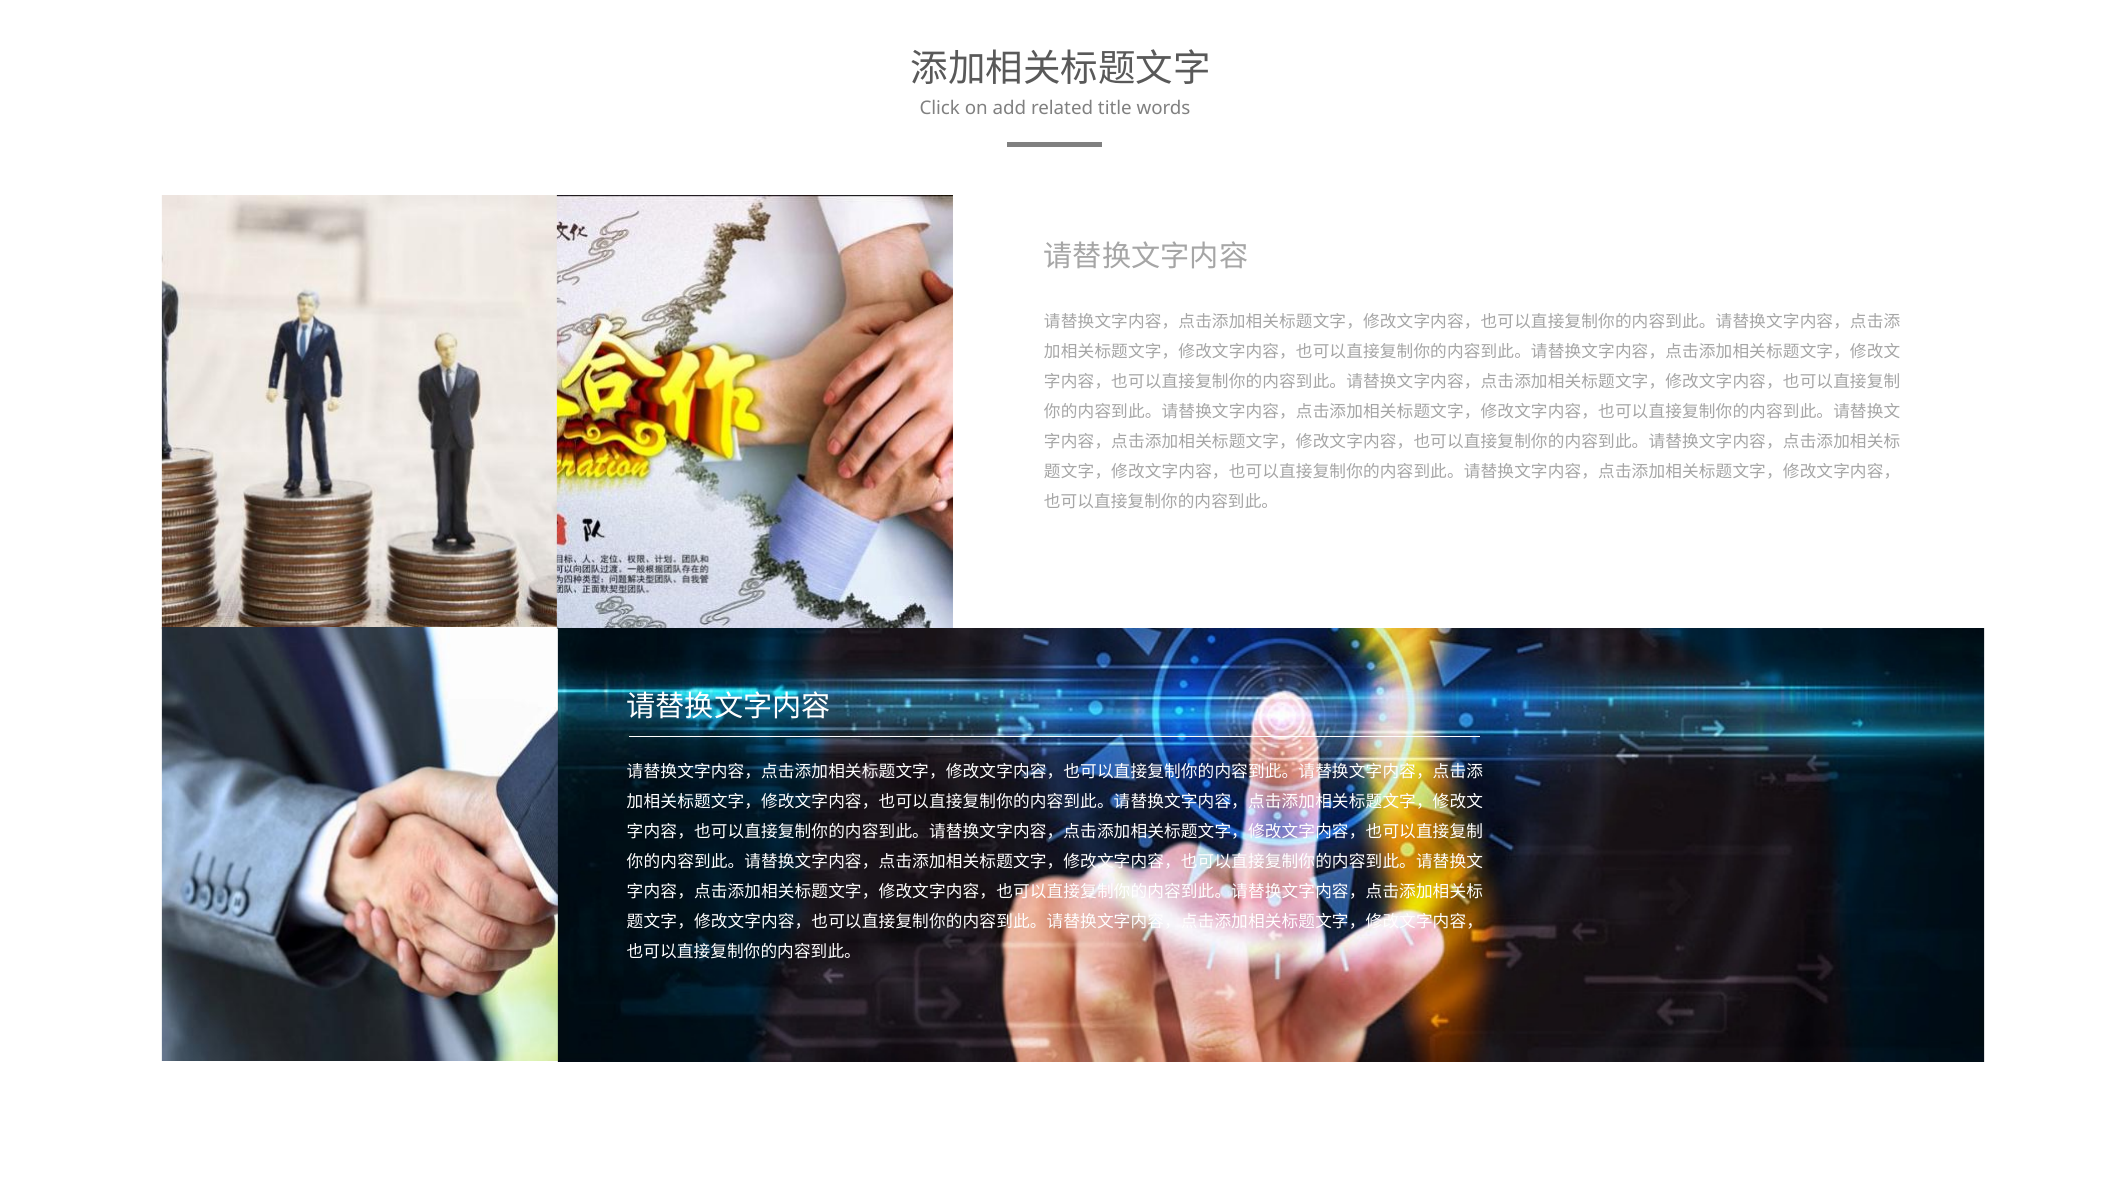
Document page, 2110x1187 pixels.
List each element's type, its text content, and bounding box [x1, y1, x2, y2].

text_box Click on add related title words [877, 89, 1232, 124]
text_box 请替换文字内容，点击添加相关标题文字，修改文字内容，也可以直接复制你的内容到此。请替换文字内容，点击添加相关标题文字，修改文字内容，也可以直接复制你的内容到此。请替换文字内容，点击添加相关标题文字，修改文字内容，也可以直接复制你的内容到此。请替换文字内容，点击添加相关标题文字，修改文字内容，也可以直接复制你的内容到此。请替换文字内容，点击添加相关标题文字，修改文字内容，也可以直接复制你的内容到此。请替换文字内容，点击添加相关标题文字，修改文字内容，也可以直接复制你的内容到此。请替换文字内容，点击添加相关标题文字，修改文字内容，也可以直接复制你的内容到此。请替换文字内容，点击添加相关标题文字，修改文字内容，也可以直接复制你的内容到此。 [610, 743, 1500, 987]
text_box [161, 195, 556, 627]
text_box [557, 628, 1985, 1062]
text_box 请替换文字内容 [610, 679, 916, 739]
text_box 添加相关标题文字 [877, 37, 1245, 95]
text_box 请替换文字内容 [1027, 229, 1333, 289]
text_box [556, 195, 954, 630]
text_box [161, 627, 557, 1062]
text_box 请替换文字内容，点击添加相关标题文字，修改文字内容，也可以直接复制你的内容到此。请替换文字内容，点击添加相关标题文字，修改文字内容，也可以直接复制你的内容到此。请替换文字内容，点击添加相关标题文字，修改文字内容，也可以直接复制你的内容到此。请替换文字内容，点击添加相关标题文字，修改文字内容，也可以直接复制你的内容到此。请替换文字内容，点击添加相关标题文字，修改文字内容，也可以直接复制你的内容到此。请替换文字内容，点击添加相关标题文字，修改文字内容，也可以直接复制你的内容到此。请替换文字内容，点击添加相关标题文字，修改文字内容，也可以直接复制你的内容到此。请替换文字内容，点击添加相关标题文字，修改文字内容，也可以直接复制你的内容到此。 [1028, 293, 1917, 537]
